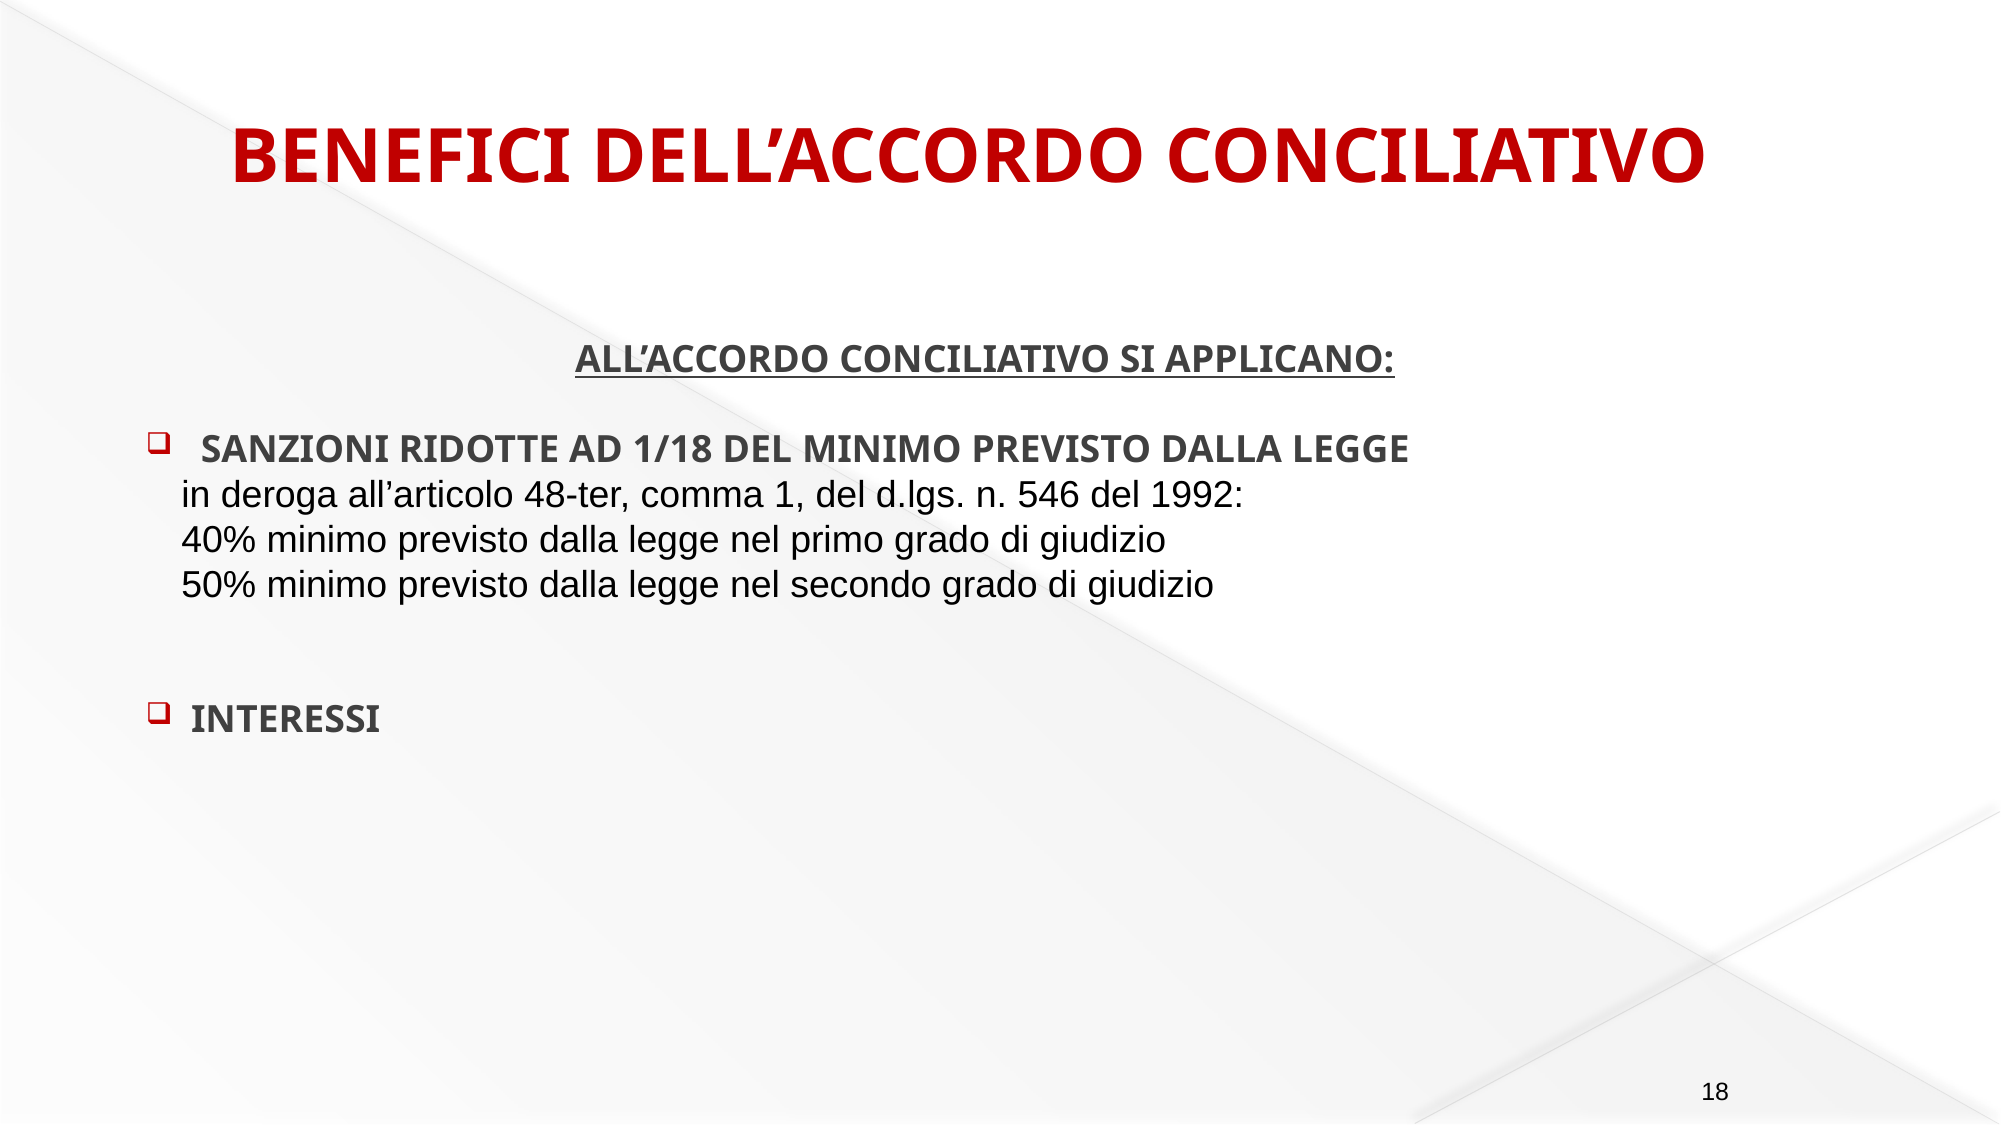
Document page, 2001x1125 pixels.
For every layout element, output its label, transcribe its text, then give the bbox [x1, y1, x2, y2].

text_box ALL’ACCORDO CONCILIATIVO SI APPLICANO: SANZIONI RIDOTTE AD 1/18 DEL MINIMO PREVISTO DALLA LEGGE in deroga all’articolo 48-ter, comma 1, del d.lgs. n. 546 del 1992: 40% minimo previsto dalla legge nel primo grado di giudizio 50% minimo previsto dalla legge nel secondo grado di giudizio INTERESSI [111, 282, 1804, 992]
slide_number 18 [1660, 1063, 1771, 1113]
text_box BENEFICI DELL’ACCORDO CONCILIATIVO [111, 99, 1827, 317]
